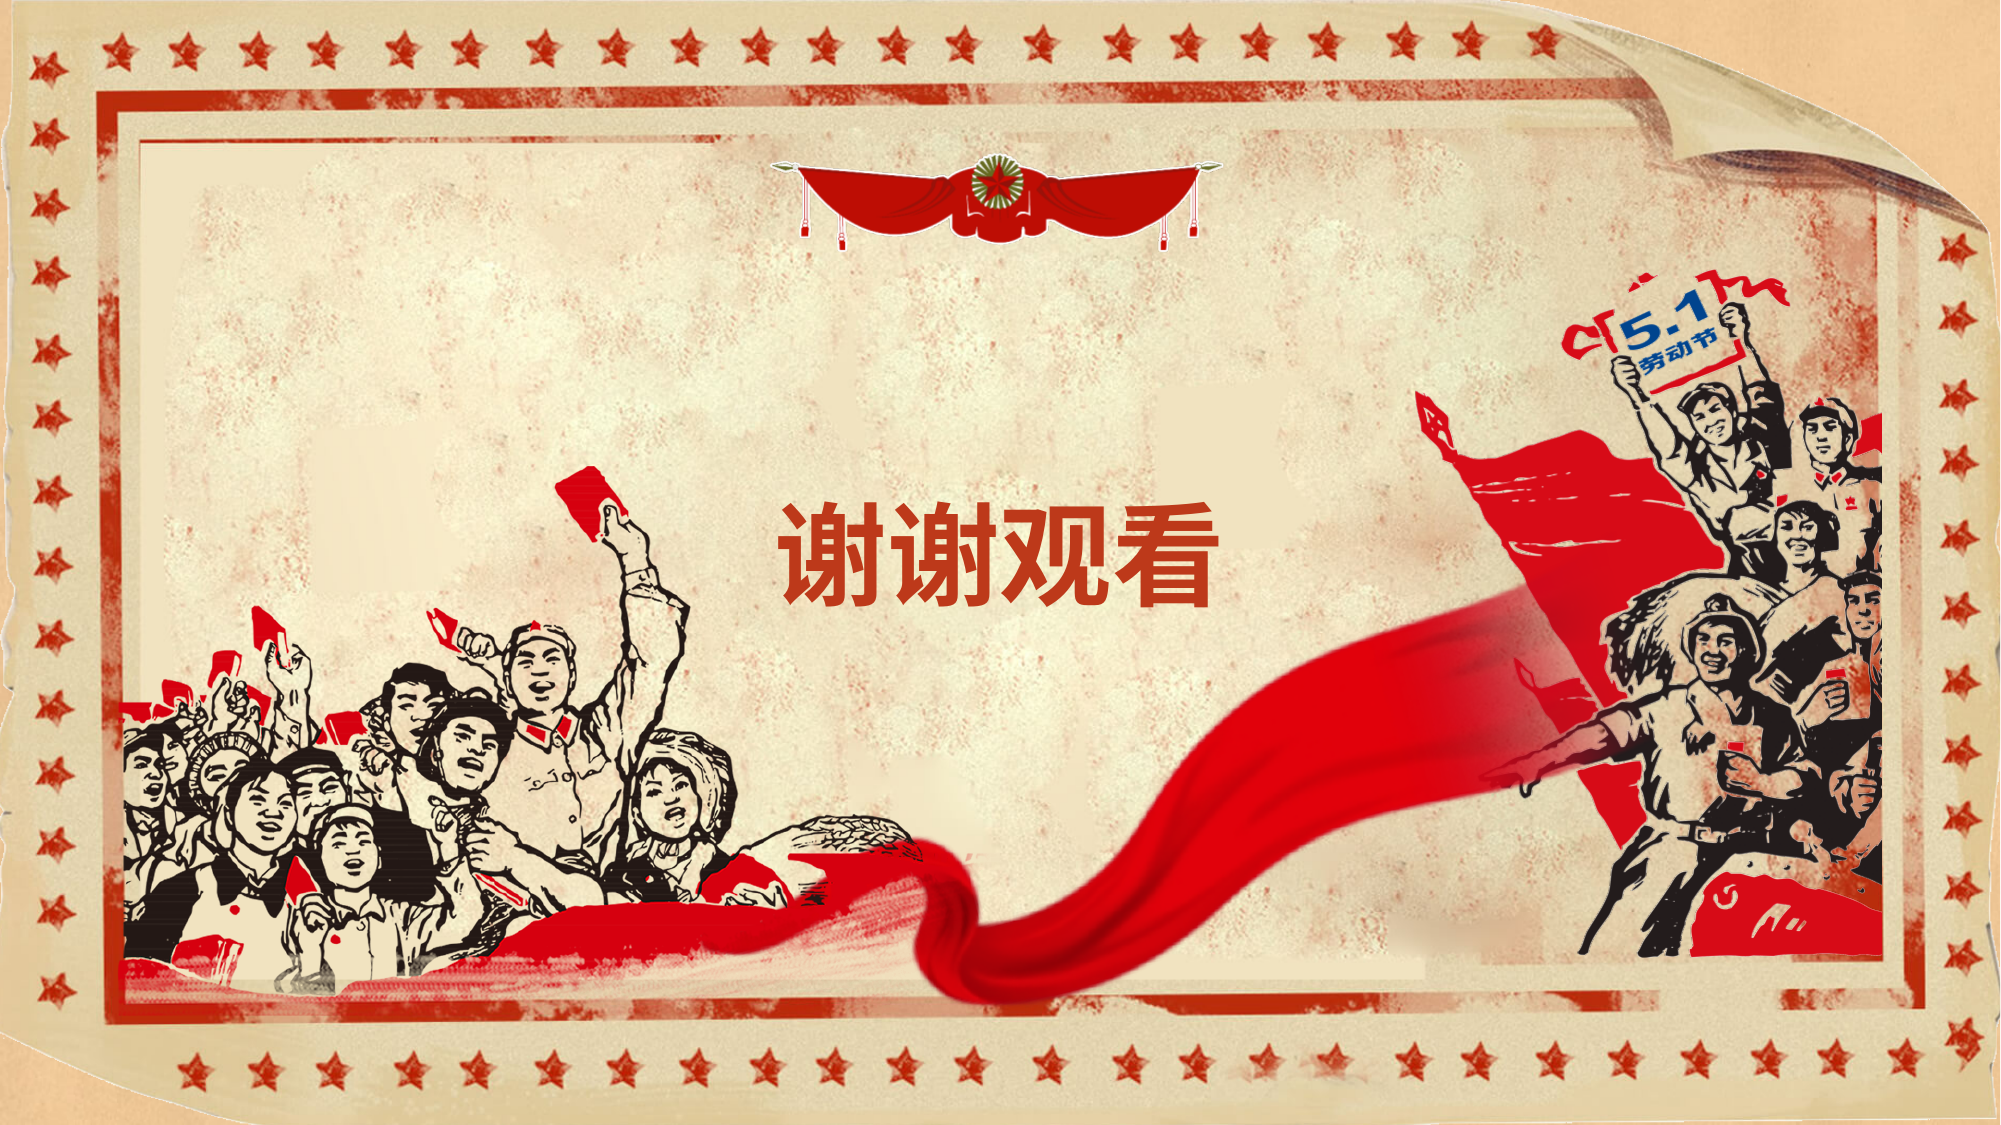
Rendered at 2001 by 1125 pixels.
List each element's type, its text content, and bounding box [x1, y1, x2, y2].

picture [0, 0, 2001, 1125]
text_box 谢谢观看 [575, 342, 1340, 628]
